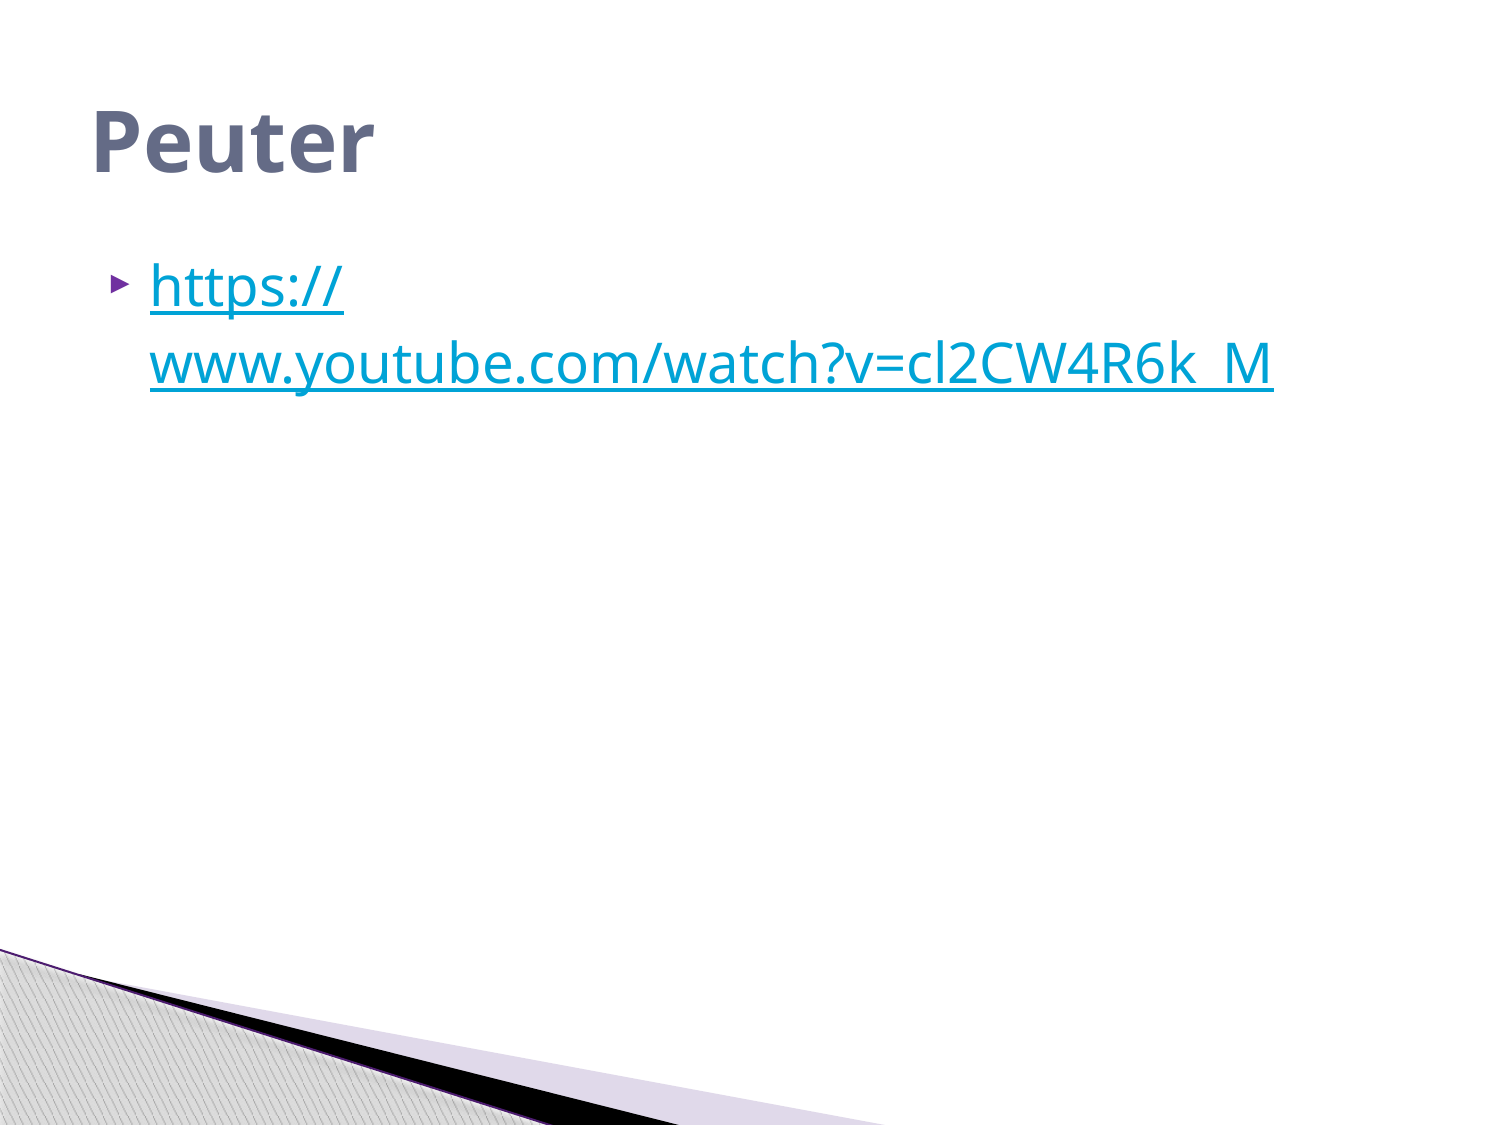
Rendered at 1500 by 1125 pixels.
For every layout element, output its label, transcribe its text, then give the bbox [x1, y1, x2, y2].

list https://www.youtube.com/watch?v=cl2CW4R6k_M [75, 243, 1425, 986]
title Peuter [75, 45, 1425, 233]
